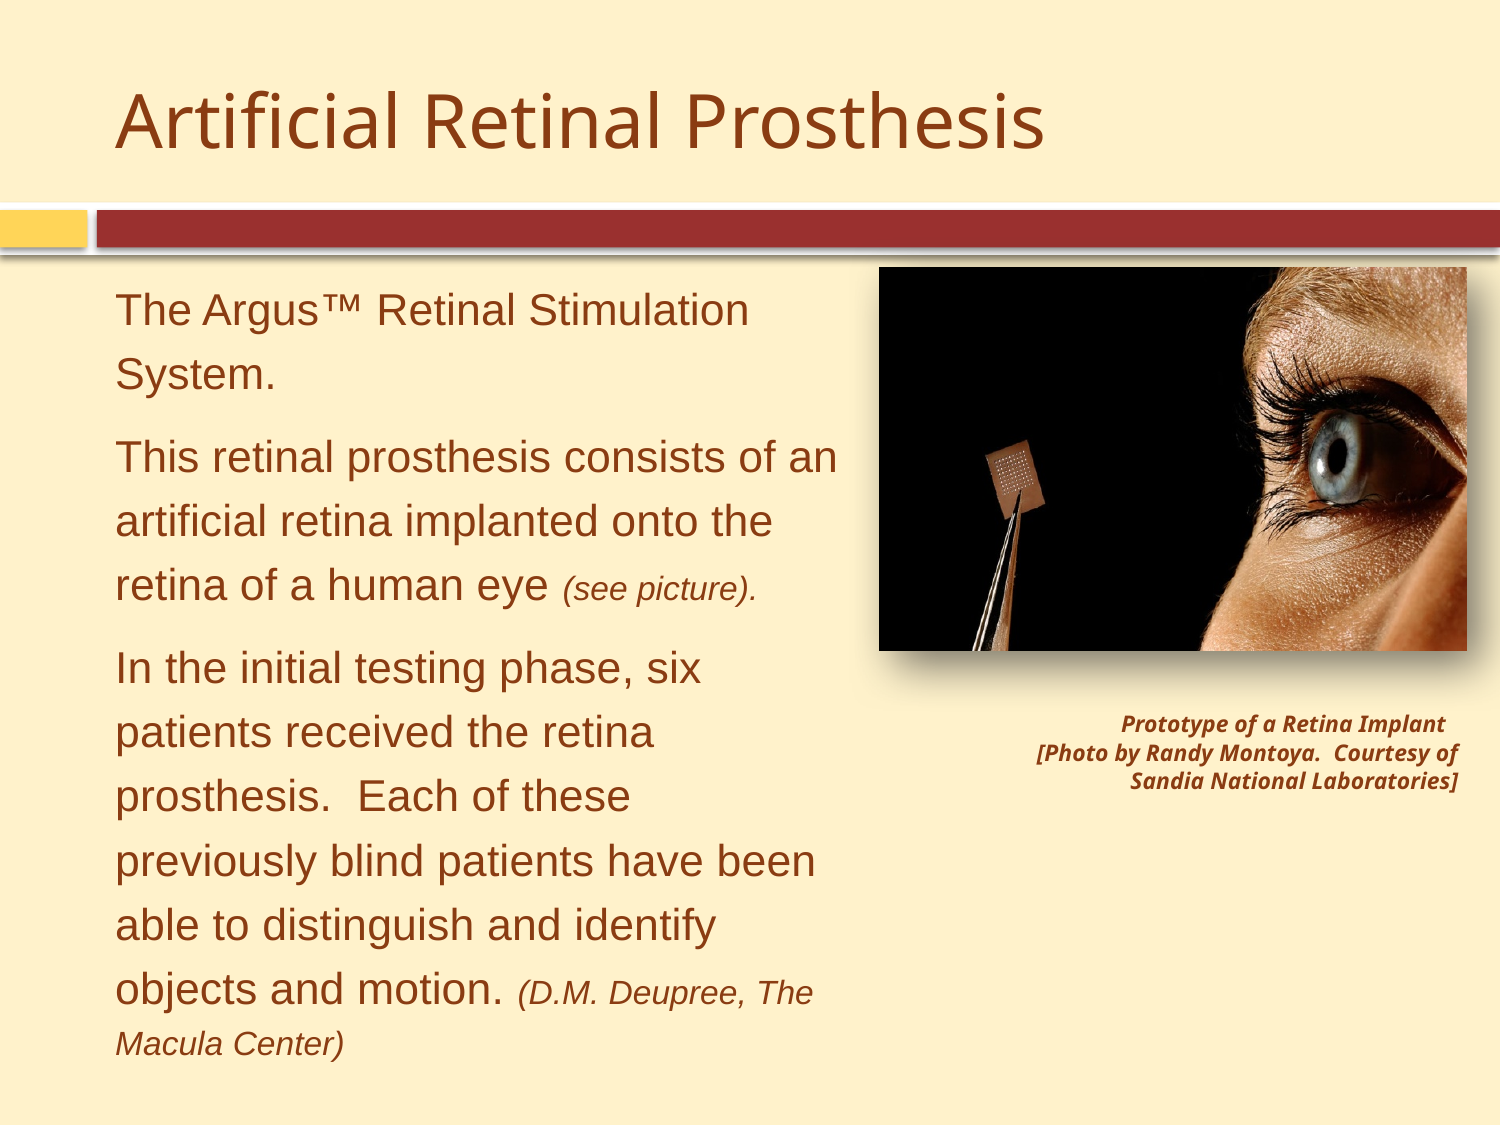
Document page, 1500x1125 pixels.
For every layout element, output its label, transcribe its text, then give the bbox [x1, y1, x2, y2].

title Artificial Retinal Prosthesis [100, 37, 1438, 200]
list The Argus™ Retinal Stimulation System. This retinal prosthesis consists of an artificial retina implanted onto the retina of a human eye (see picture). In the initial testing phase, six patients received the retina prosthesis. Each of these previously blind patients have been able to distinguish and identify objects and motion. (D.M. Deupree, The Macula Center) [100, 262, 860, 1070]
text_box Prototype of a Retina Implant [Photo by Randy Montoya. Courtesy of Sandia National Laboratories] [973, 701, 1474, 802]
picture [878, 266, 1468, 651]
